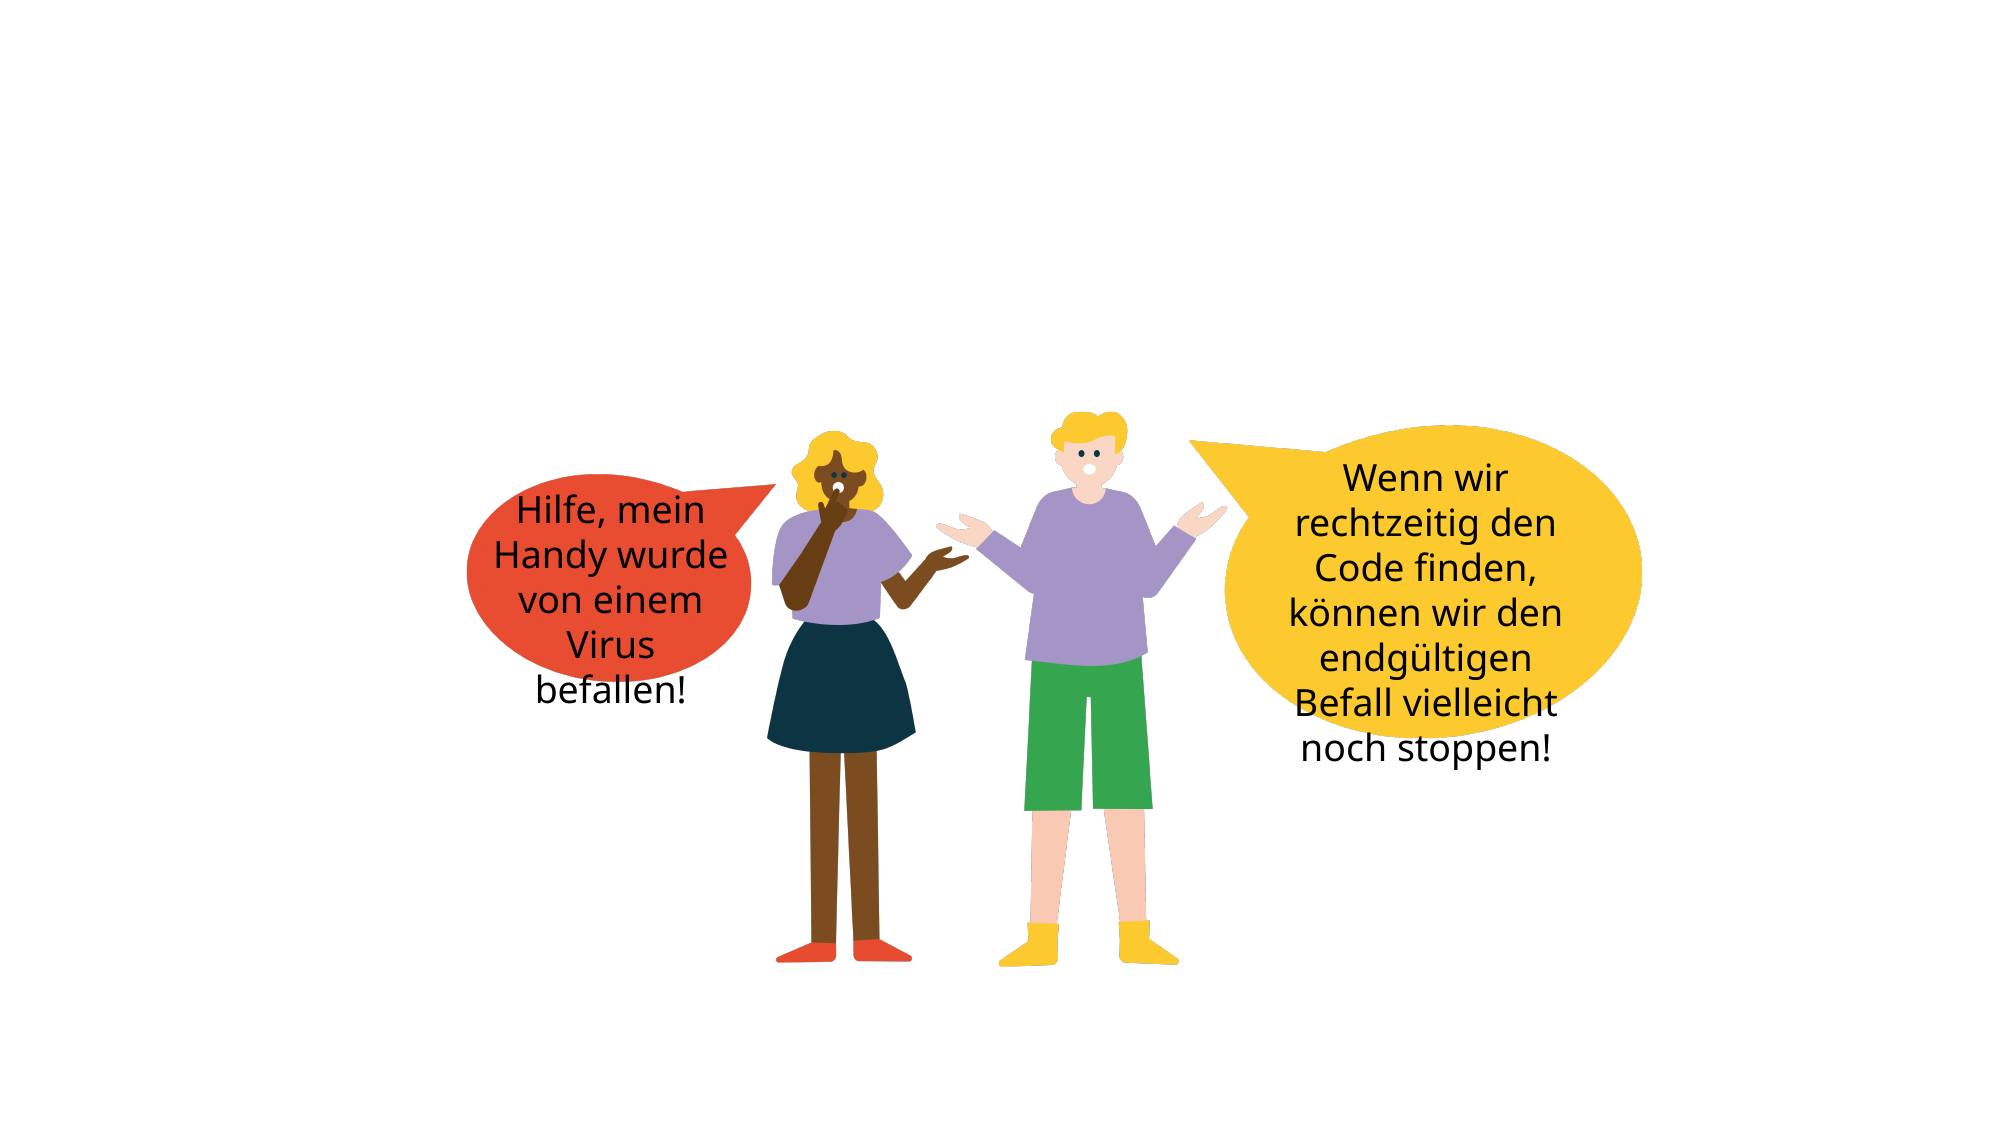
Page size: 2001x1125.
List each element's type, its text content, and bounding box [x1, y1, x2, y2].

text_box Hilfe, mein Handy wurde von einem Virus befallen! [473, 690, 741, 719]
picture [459, 397, 1654, 982]
text_box Wenn wir rechtzeitig den Code finden, können wir den endgültigen Befall vielleicht noch stoppen! [1255, 753, 1597, 777]
